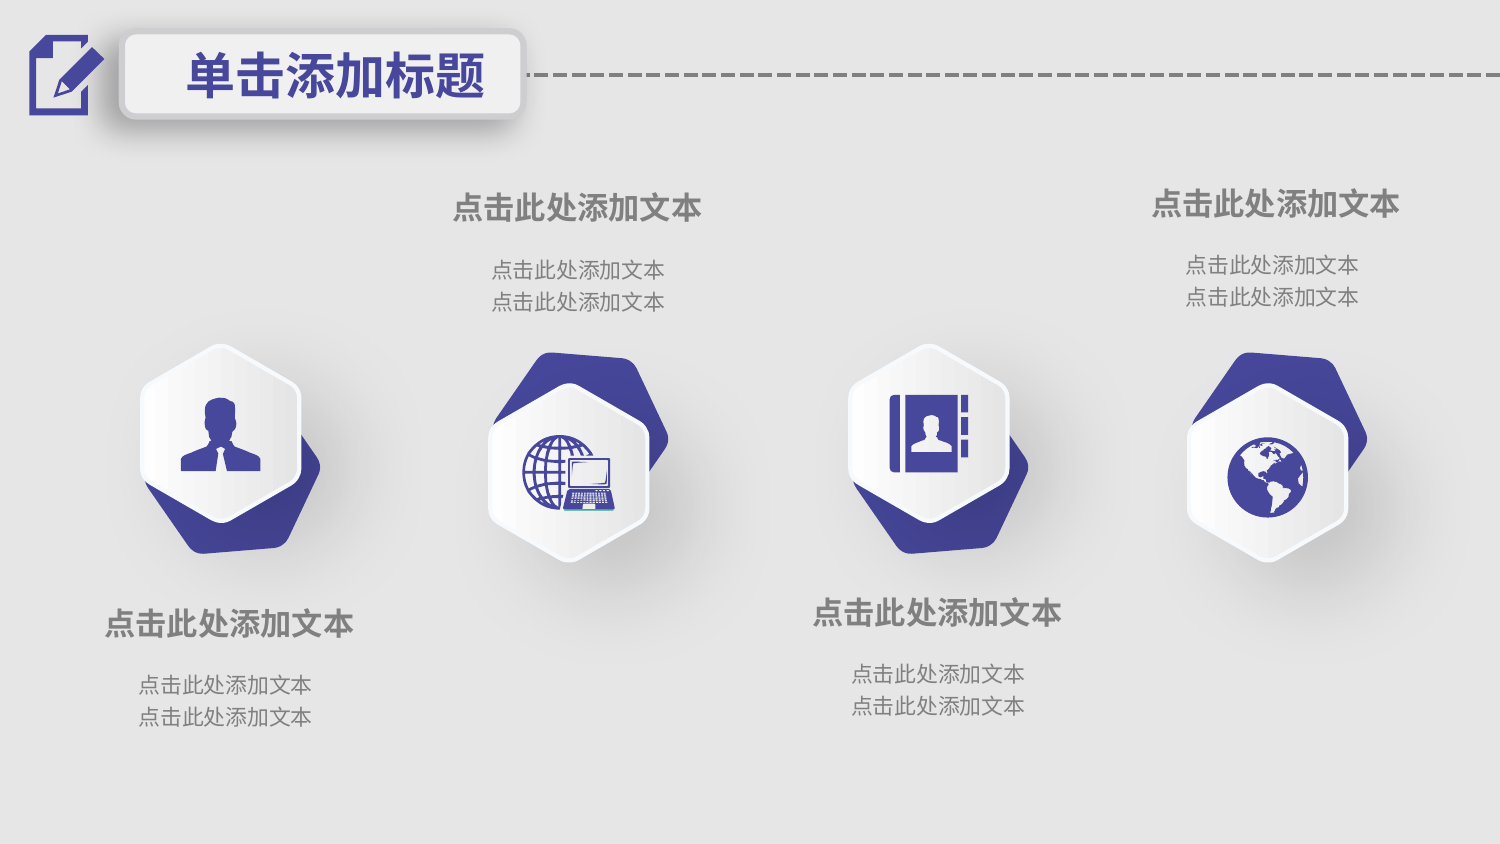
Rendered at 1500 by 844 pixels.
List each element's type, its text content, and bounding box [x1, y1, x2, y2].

text_box 点击此处添加文本 点击此处添加文本 [1170, 239, 1375, 318]
text_box [121, 31, 524, 117]
text_box [1347, 390, 1353, 401]
text_box 点击此处添加文本 点击此处添加文本 [836, 648, 1041, 727]
text_box 点击此处添加文本 [89, 596, 370, 649]
text_box 单击添加标题 [170, 37, 501, 112]
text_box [142, 345, 300, 521]
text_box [490, 385, 648, 561]
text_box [850, 345, 1008, 521]
text_box 点击此处添加文本 点击此处添加文本 [123, 659, 328, 737]
text_box [1216, 351, 1345, 385]
text_box 点击此处添加文本 [1136, 176, 1417, 229]
text_box 点击此处添加文本 [437, 181, 718, 234]
text_box [518, 351, 646, 385]
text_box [1189, 385, 1347, 561]
text_box [648, 390, 654, 401]
text_box 点击此处添加文本 点击此处添加文本 [476, 244, 681, 323]
text_box 点击此处添加文本 [797, 585, 1078, 638]
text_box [29, 34, 105, 116]
